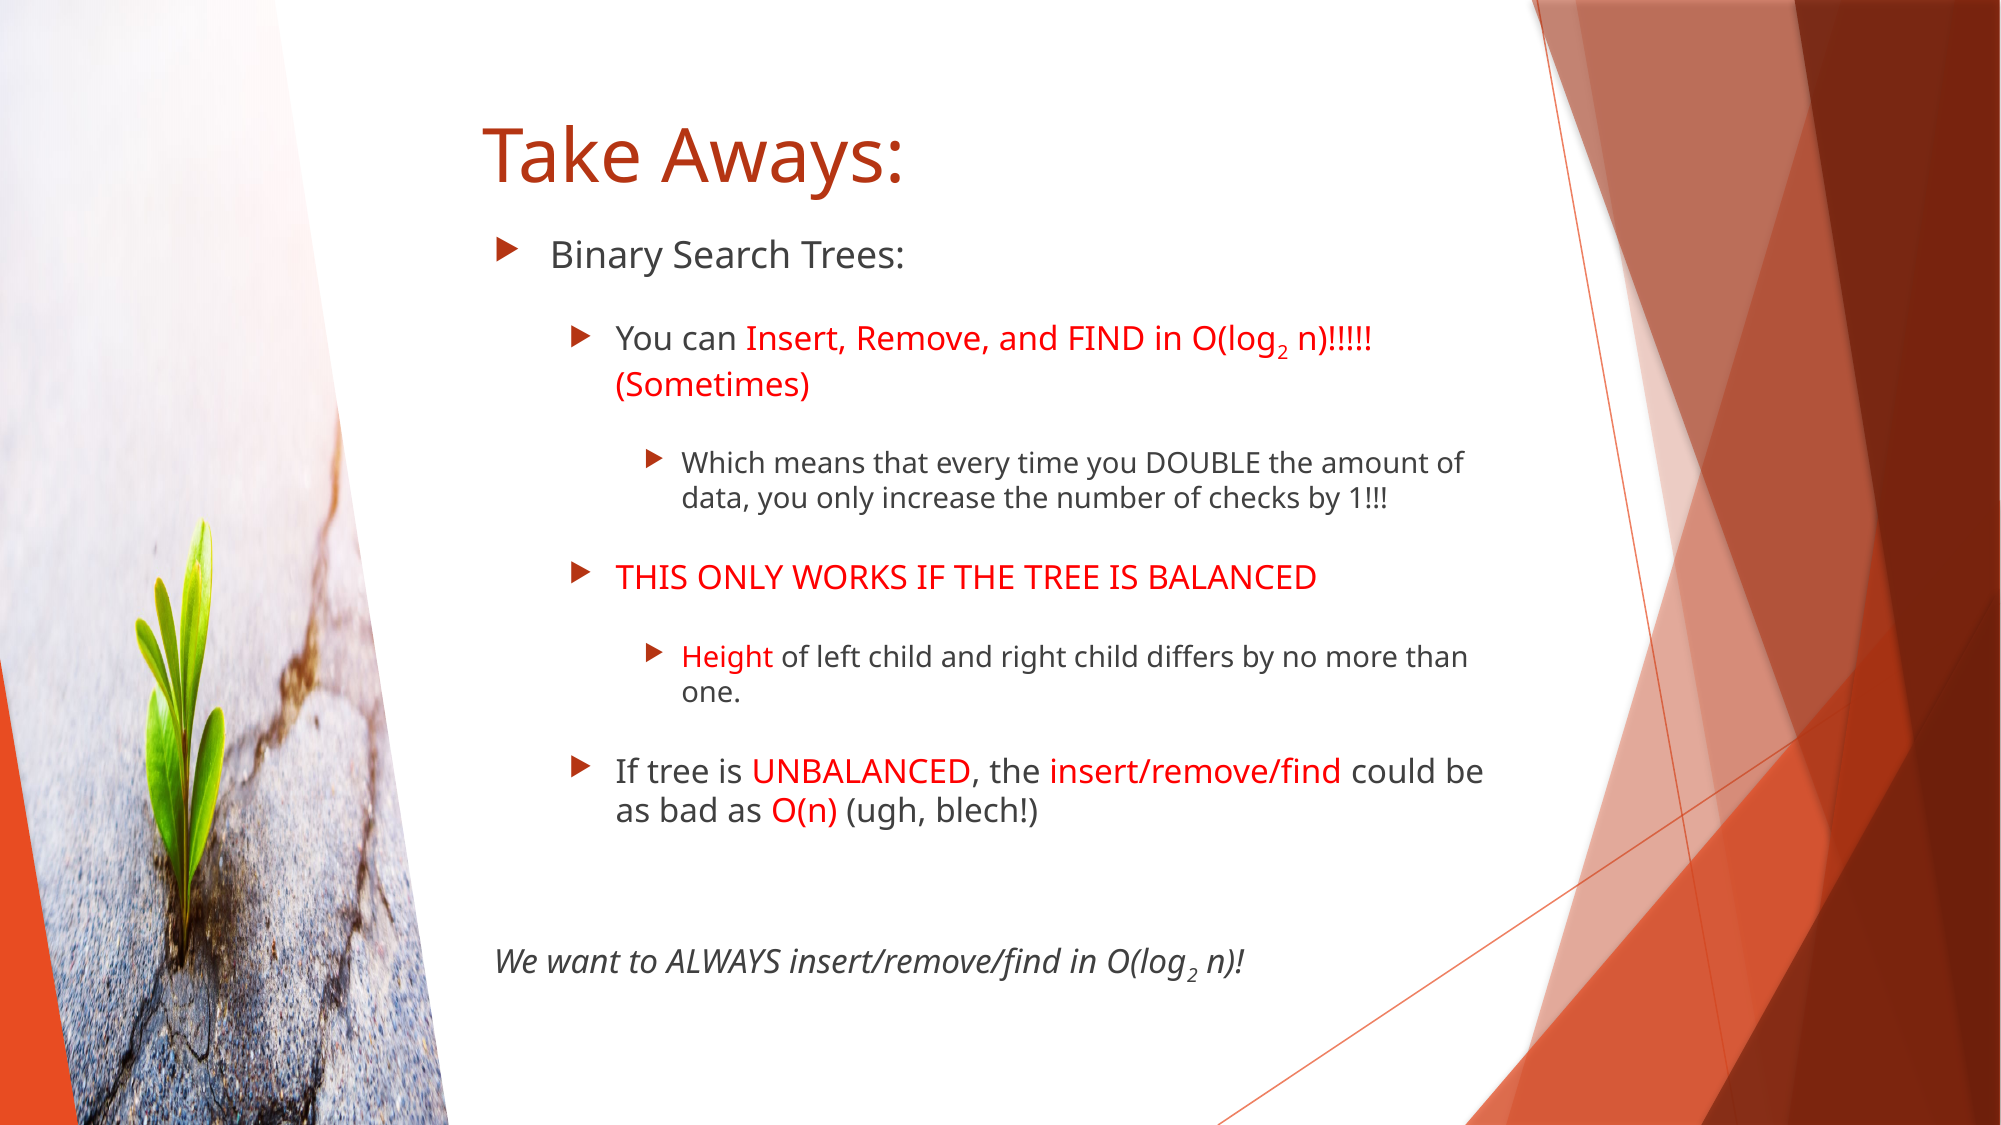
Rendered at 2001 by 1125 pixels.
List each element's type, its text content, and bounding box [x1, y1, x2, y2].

title Take Aways: [467, 99, 1522, 317]
picture [0, 0, 449, 1125]
list Binary Search Trees: You can Insert, Remove, and FIND in O(log2 n)!!!!! (Sometimes) Which means that every time you DOUBLE the amount of data, you only increase the number of checks by 1!!! THIS ONLY WORKS IF THE TREE IS BALANCED Height of left child and right child differs by no more than one. If tree is UNBALANCED, the insert/remove/find could be as bad as O(n) (ugh, blech!) We want to ALWAYS insert/remove/find in O(log2 n)! [478, 223, 1541, 1008]
